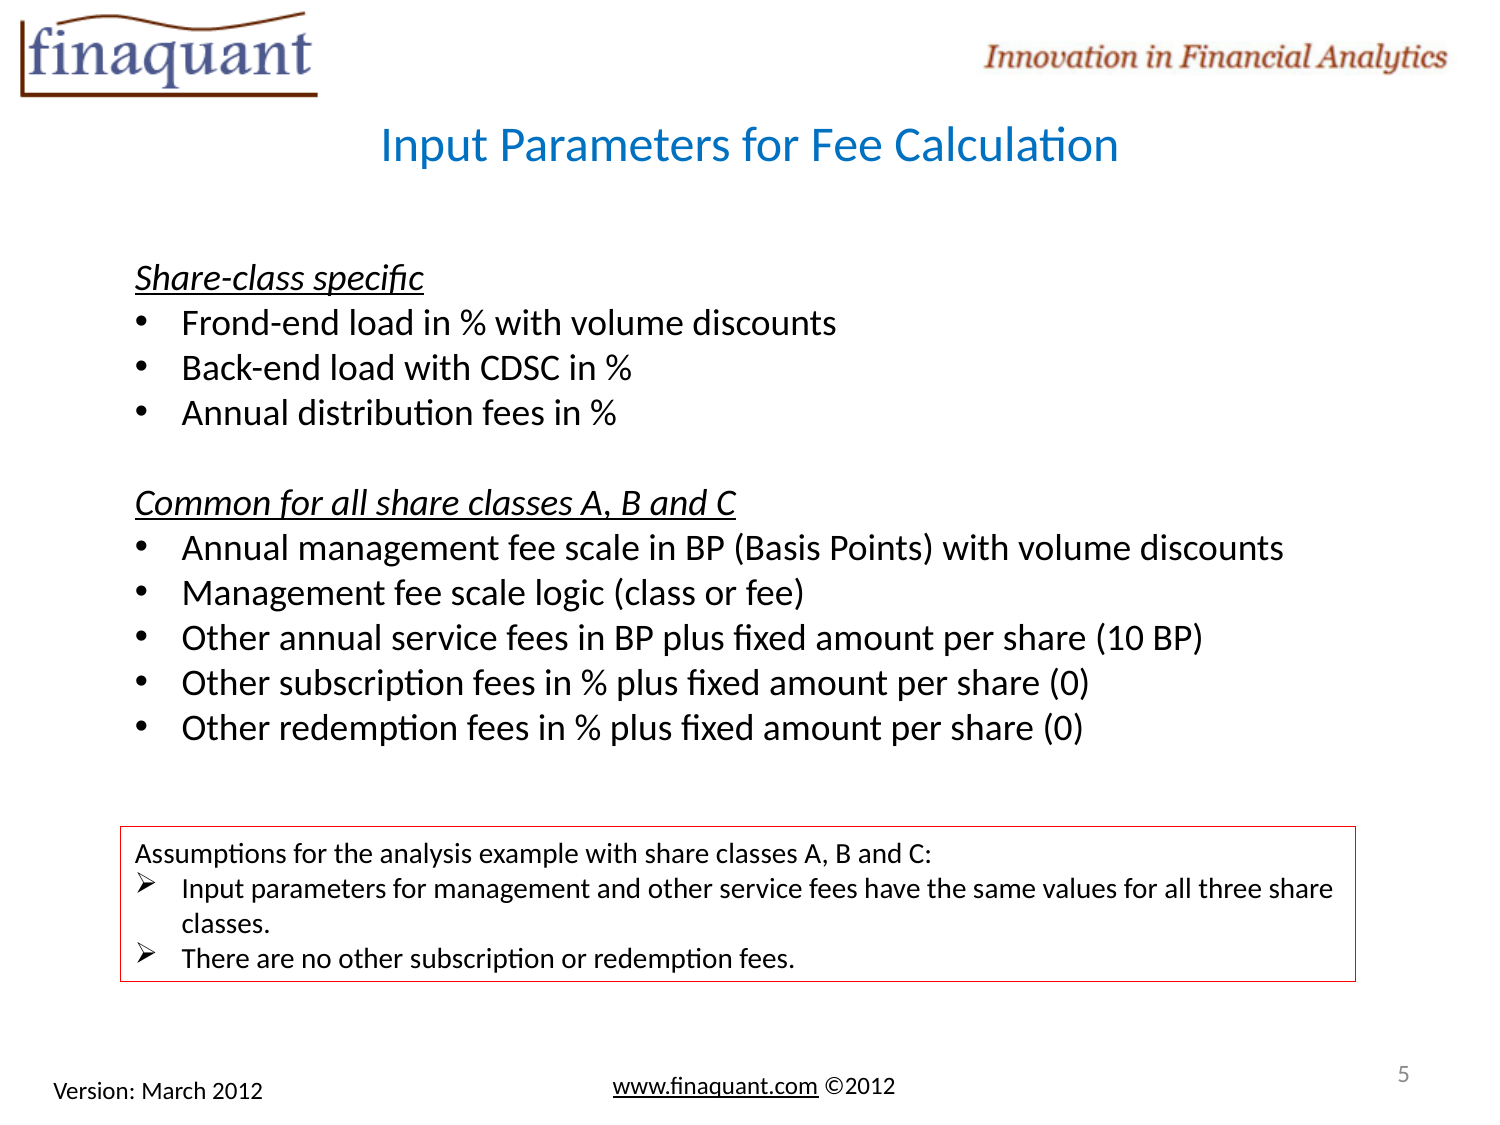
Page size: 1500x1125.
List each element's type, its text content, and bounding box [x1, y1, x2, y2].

title Input Parameters for Fee Calculation [75, 107, 1425, 175]
text_box www.finaquant.com ©2012 [597, 1062, 911, 1108]
text_box Share-class specific Frond-end load in % with volume discounts Back-end load with CDSC in % Annual distribution fees in % Common for all share classes A, B and C Annual management fee scale in BP (Basis Points) with volume discounts Management fee scale logic (class or fee) Other annual service fees in BP plus fixed amount per share (10 BP) Other subscription fees in % plus fixed amount per share (0) Other redemption fees in % plus fixed amount per share (0) [119, 245, 1408, 756]
picture [965, 25, 1464, 88]
picture [12, 5, 326, 104]
text_box Version: March 2012 [38, 1067, 279, 1112]
slide_number 5 [1074, 1042, 1425, 1103]
text_box Assumptions for the analysis example with share classes A, B and C: Input parameters for management and other service fees have the same values for all three share classes. There are no other subscription or redemption fees. [120, 826, 1356, 982]
